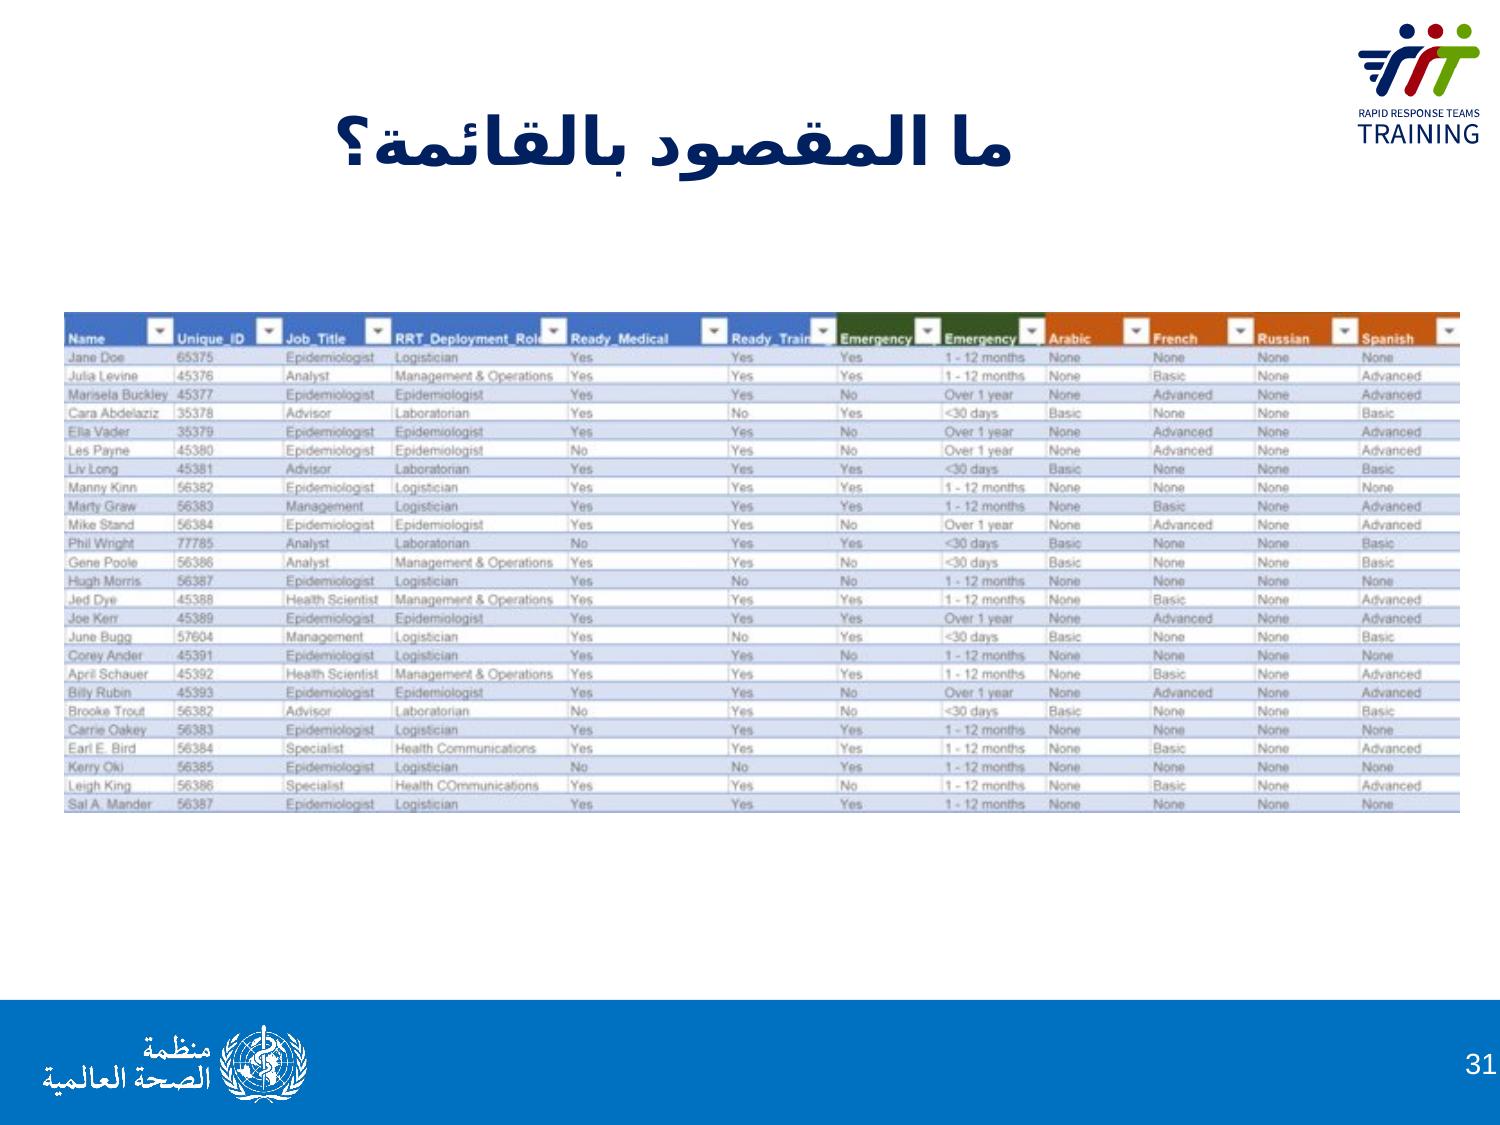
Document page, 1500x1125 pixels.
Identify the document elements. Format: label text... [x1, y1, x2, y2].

text_box ما المقصود بالقائمة؟ [0, 45, 1350, 233]
picture [1357, 23, 1480, 144]
picture [64, 312, 1461, 813]
picture [43, 1025, 307, 1103]
